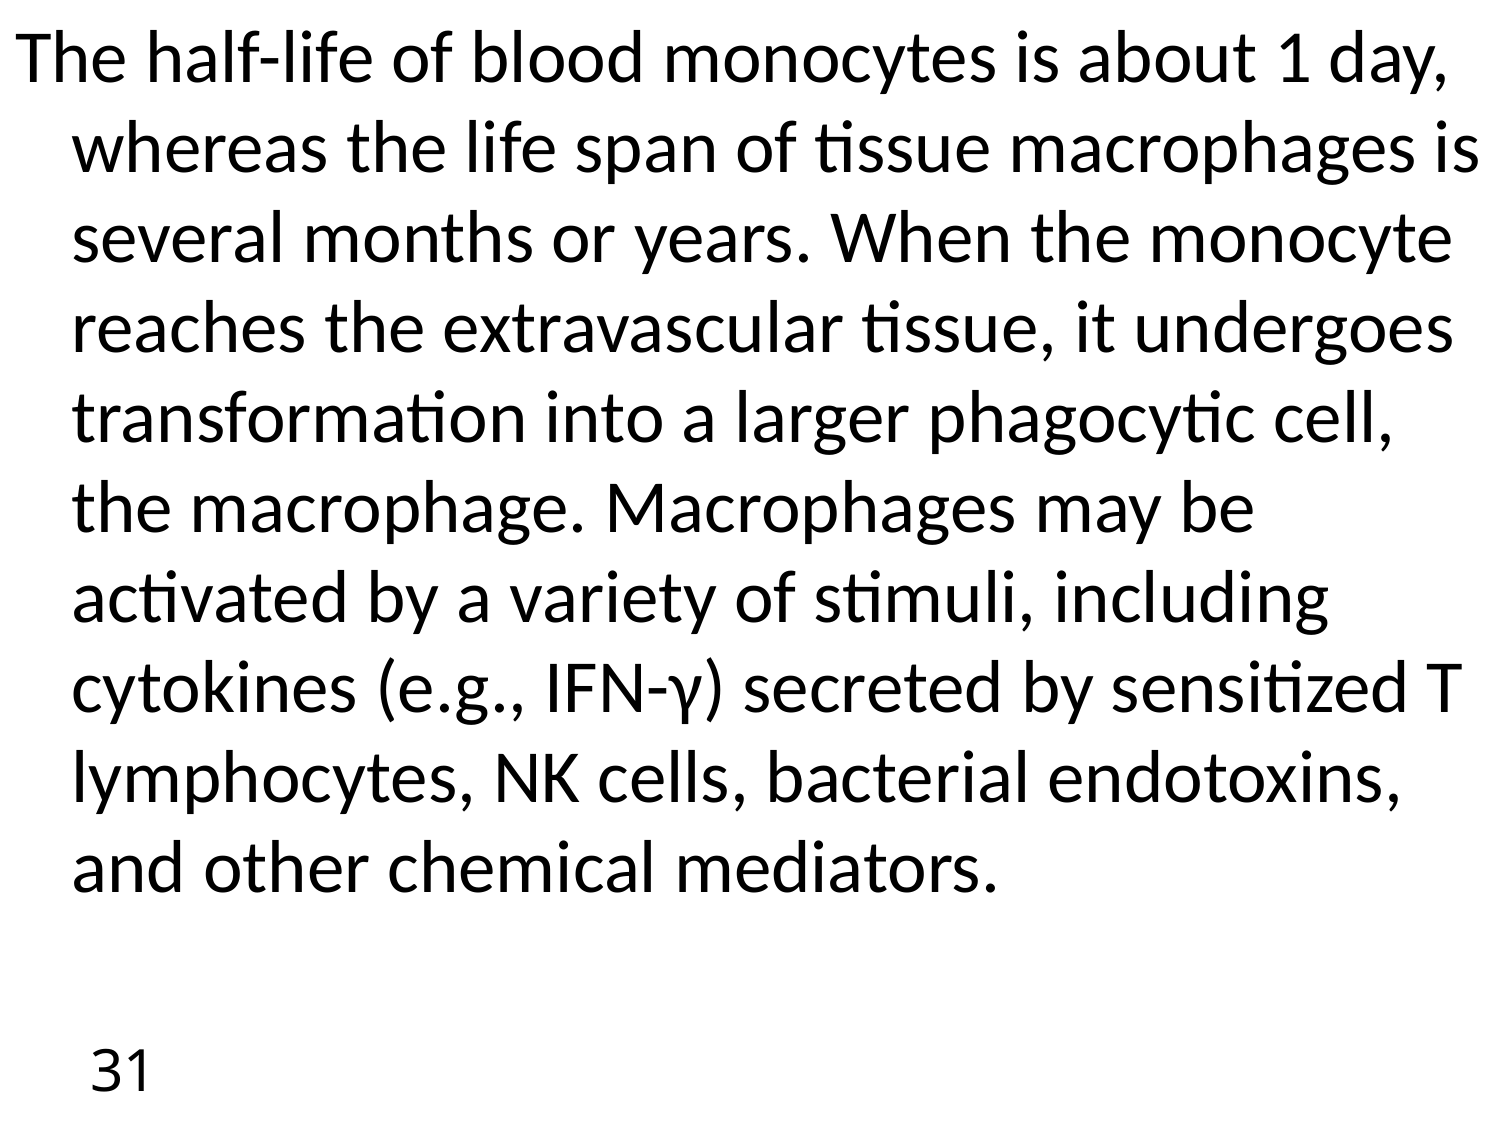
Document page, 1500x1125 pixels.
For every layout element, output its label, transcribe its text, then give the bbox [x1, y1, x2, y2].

list The half-life of blood monocytes is about 1 day, whereas the life span of tissue macrophages is several months or years. When the monocyte reaches the extravascular tissue, it undergoes transformation into a larger phagocytic cell, the macrophage. Macrophages may be activated by a variety of stimuli, including cytokines (e.g., IFN-γ) secreted by sensitized T lymphocytes, NK cells, bacterial endotoxins, and other chemical mediators. [0, 0, 1500, 1125]
slide_number 31 [75, 1042, 425, 1103]
